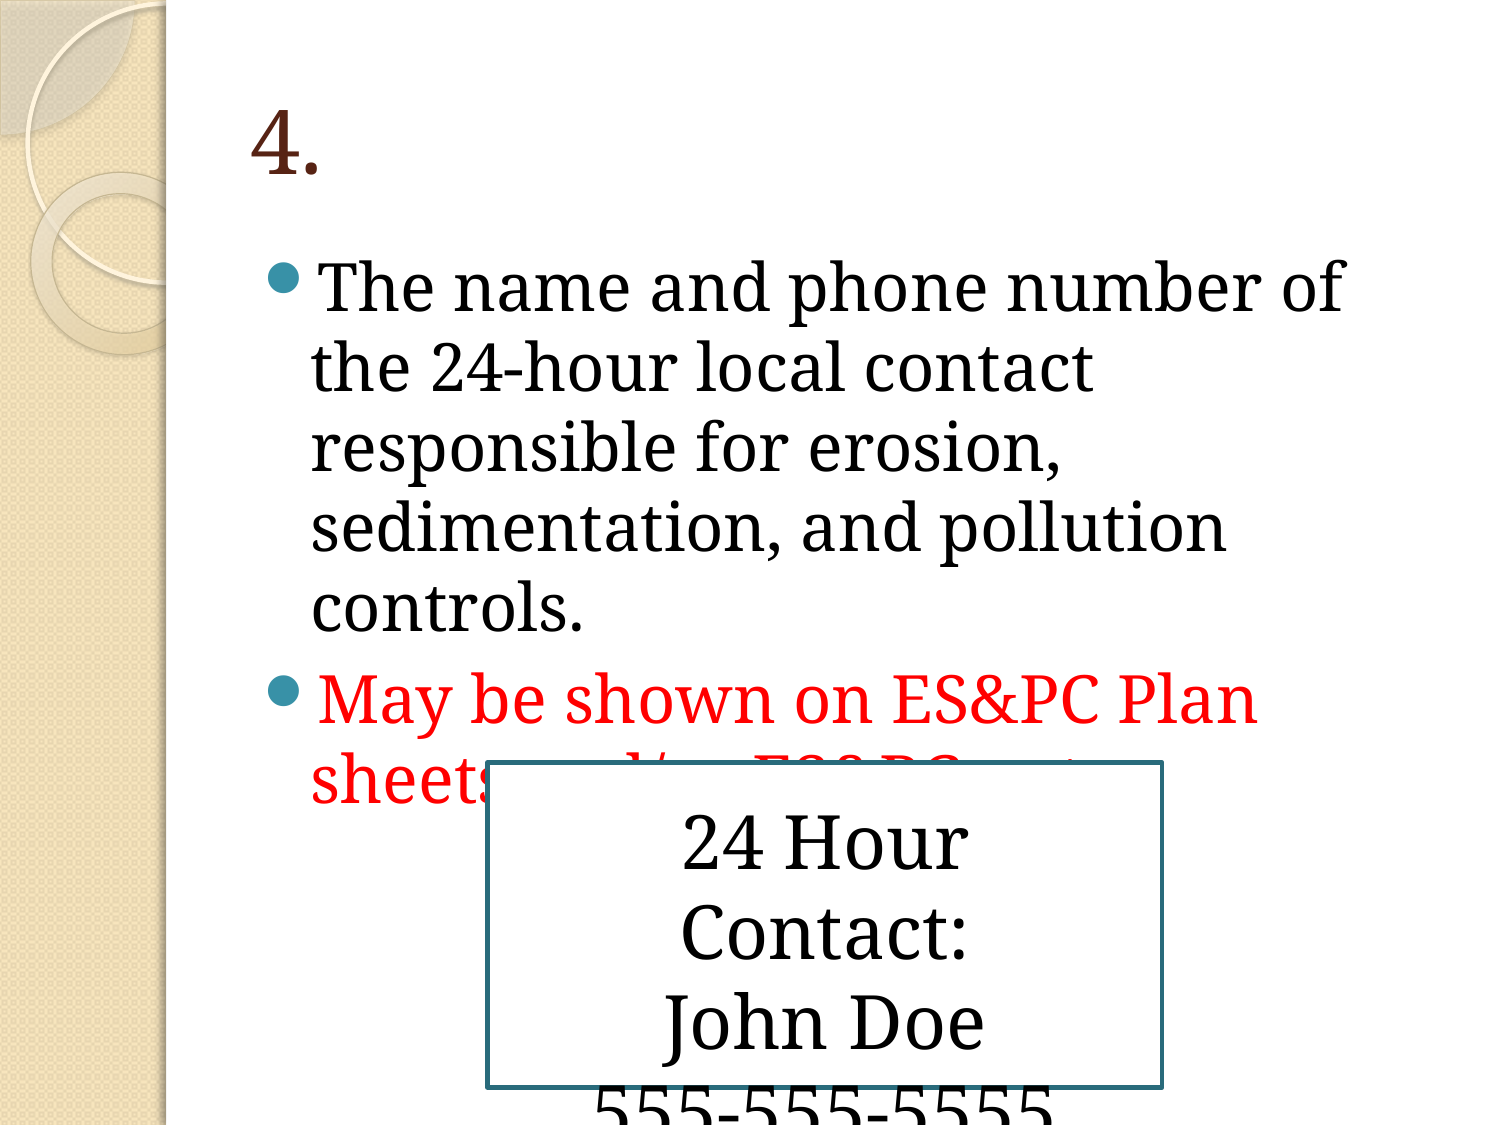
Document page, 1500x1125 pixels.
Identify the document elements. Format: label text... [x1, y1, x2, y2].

text_box 24 Hour Contact: John Doe 555-555-5555 [512, 787, 1138, 1125]
list The name and phone number of the 24-hour local contact responsible for erosion, sedimentation, and pollution controls. May be shown on ES&PC Plan sheets and/or ES&PC notes. [235, 237, 1466, 1025]
text_box [485, 760, 1164, 1090]
title 4. [235, 45, 1466, 233]
